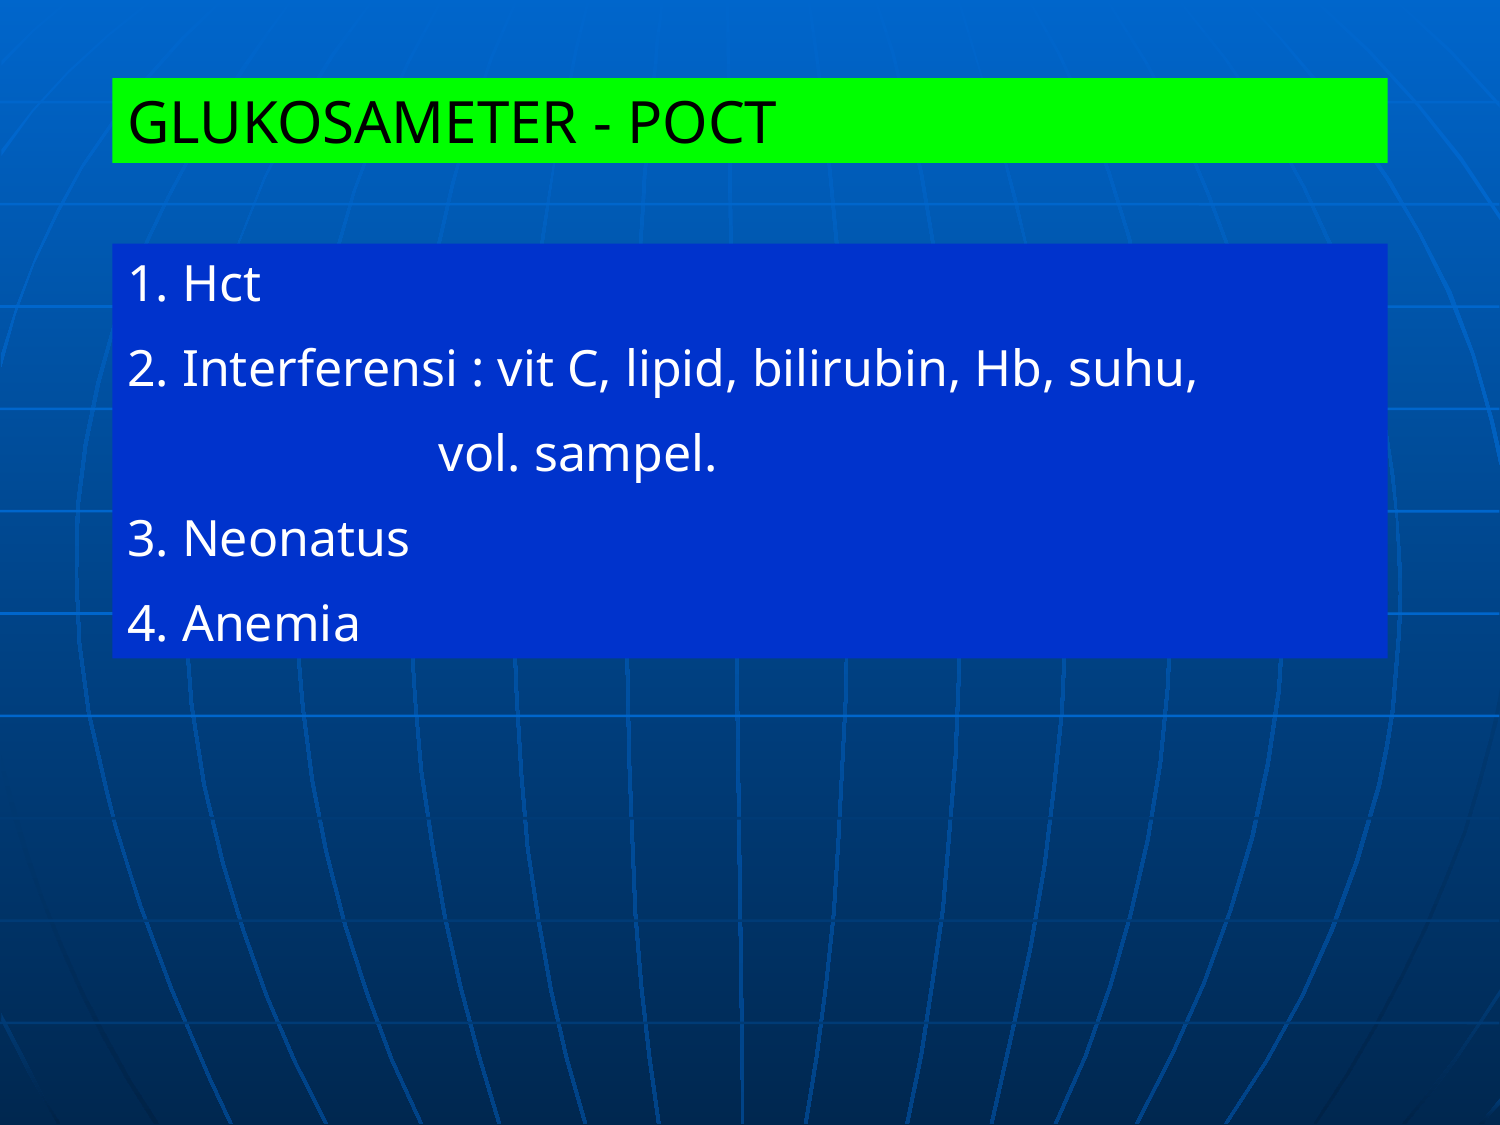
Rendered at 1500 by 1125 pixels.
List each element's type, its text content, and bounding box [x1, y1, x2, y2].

text_box 1. Hct 2. Interferensi : vit C, lipid, bilirubin, Hb, suhu, vol. sampel. 3. Neonatus 4. Anemia [112, 243, 1388, 659]
text_box GLUKOSAMETER - POCT [112, 78, 1388, 163]
